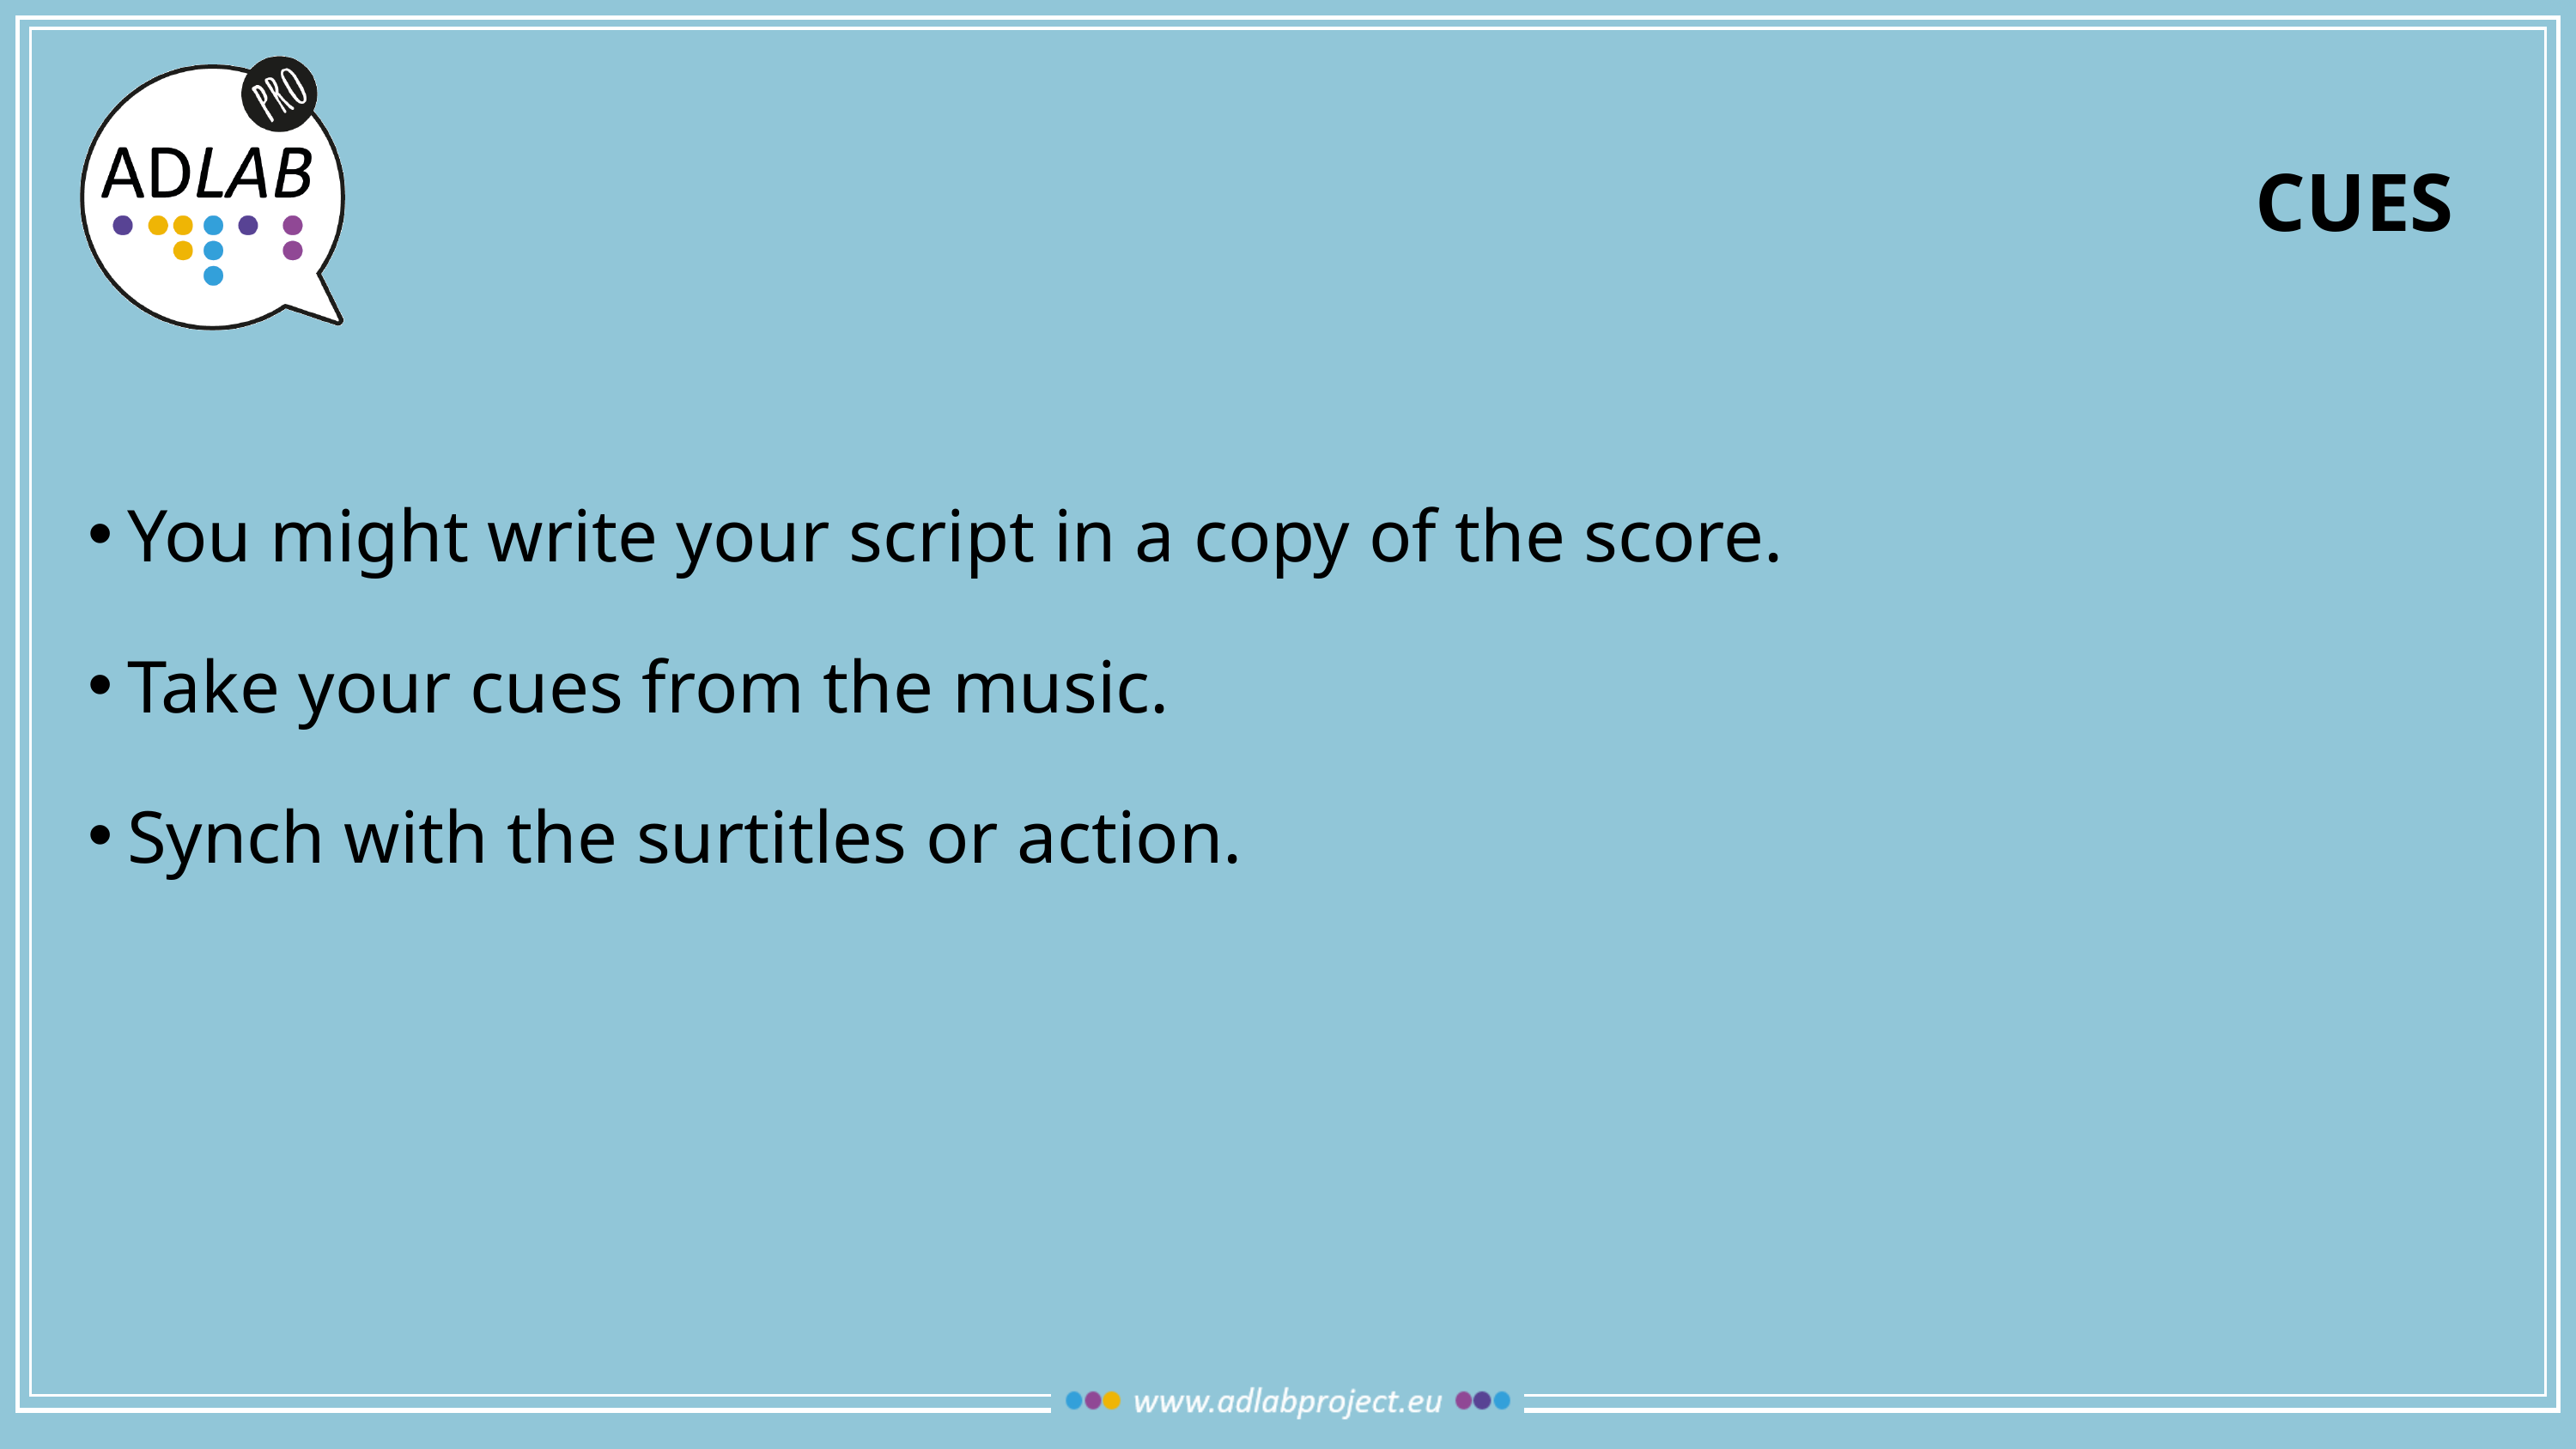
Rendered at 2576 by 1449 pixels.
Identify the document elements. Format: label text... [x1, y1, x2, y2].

picture [1051, 1378, 1524, 1429]
picture [72, 49, 353, 330]
title cues [384, 70, 2467, 351]
list You might write your script in a copy of the score. Take your cues from the music. Synch with the surtitles or action. [75, 440, 2501, 1122]
